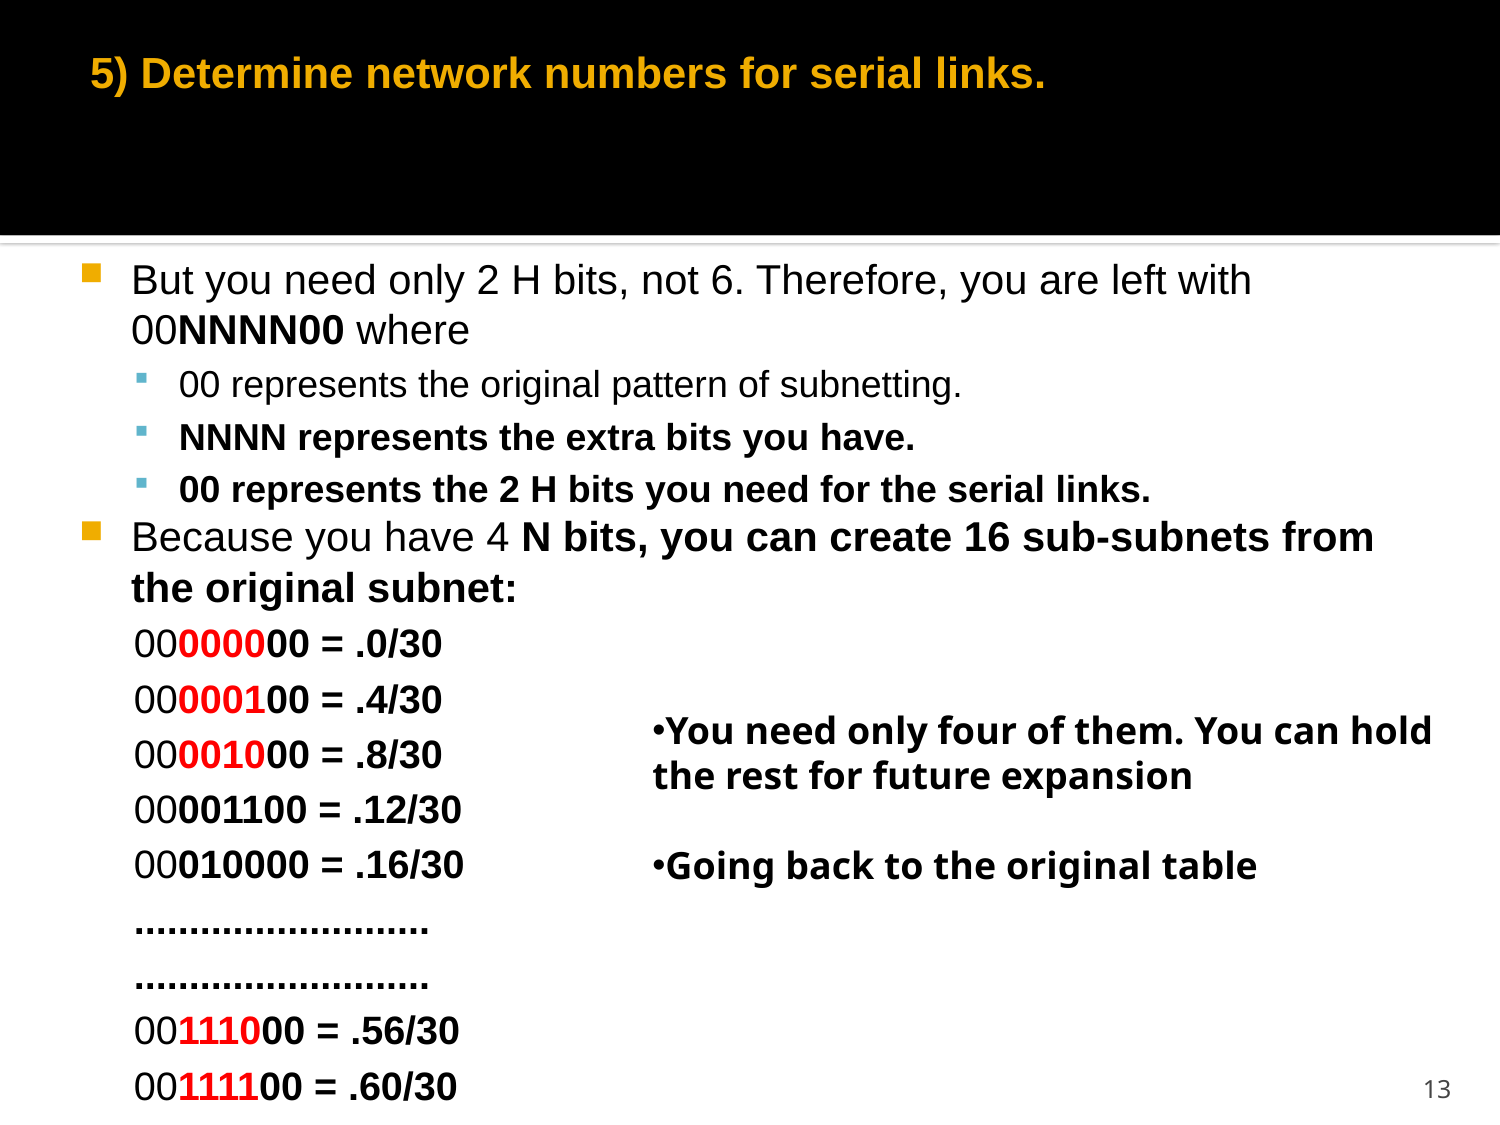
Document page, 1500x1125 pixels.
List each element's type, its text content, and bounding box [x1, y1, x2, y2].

title 5) Determine network numbers for serial links. [75, 37, 1350, 105]
slide_number 13 [1345, 1062, 1467, 1108]
text_box You need only four of them. You can hold the rest for future expansion Going back to the original table [637, 699, 1450, 895]
list But you need only 2 H bits, not 6. Therefore, you are left with 00NNNN00 where 00 represents the original pattern of subnetting. NNNN represents the extra bits you have. 00 represents the 2 H bits you need for the serial links. Because you have 4 N bits, you can create 16 sub-subnets from the original subnet: 00000000 = .0/30 00000100 = .4/30 00001000 = .8/30 00001100 = .12/30 00010000 = .16/30 ........................... ........................... 00111000 = .56/30 00111100 = .60/30 [50, 237, 1463, 1125]
